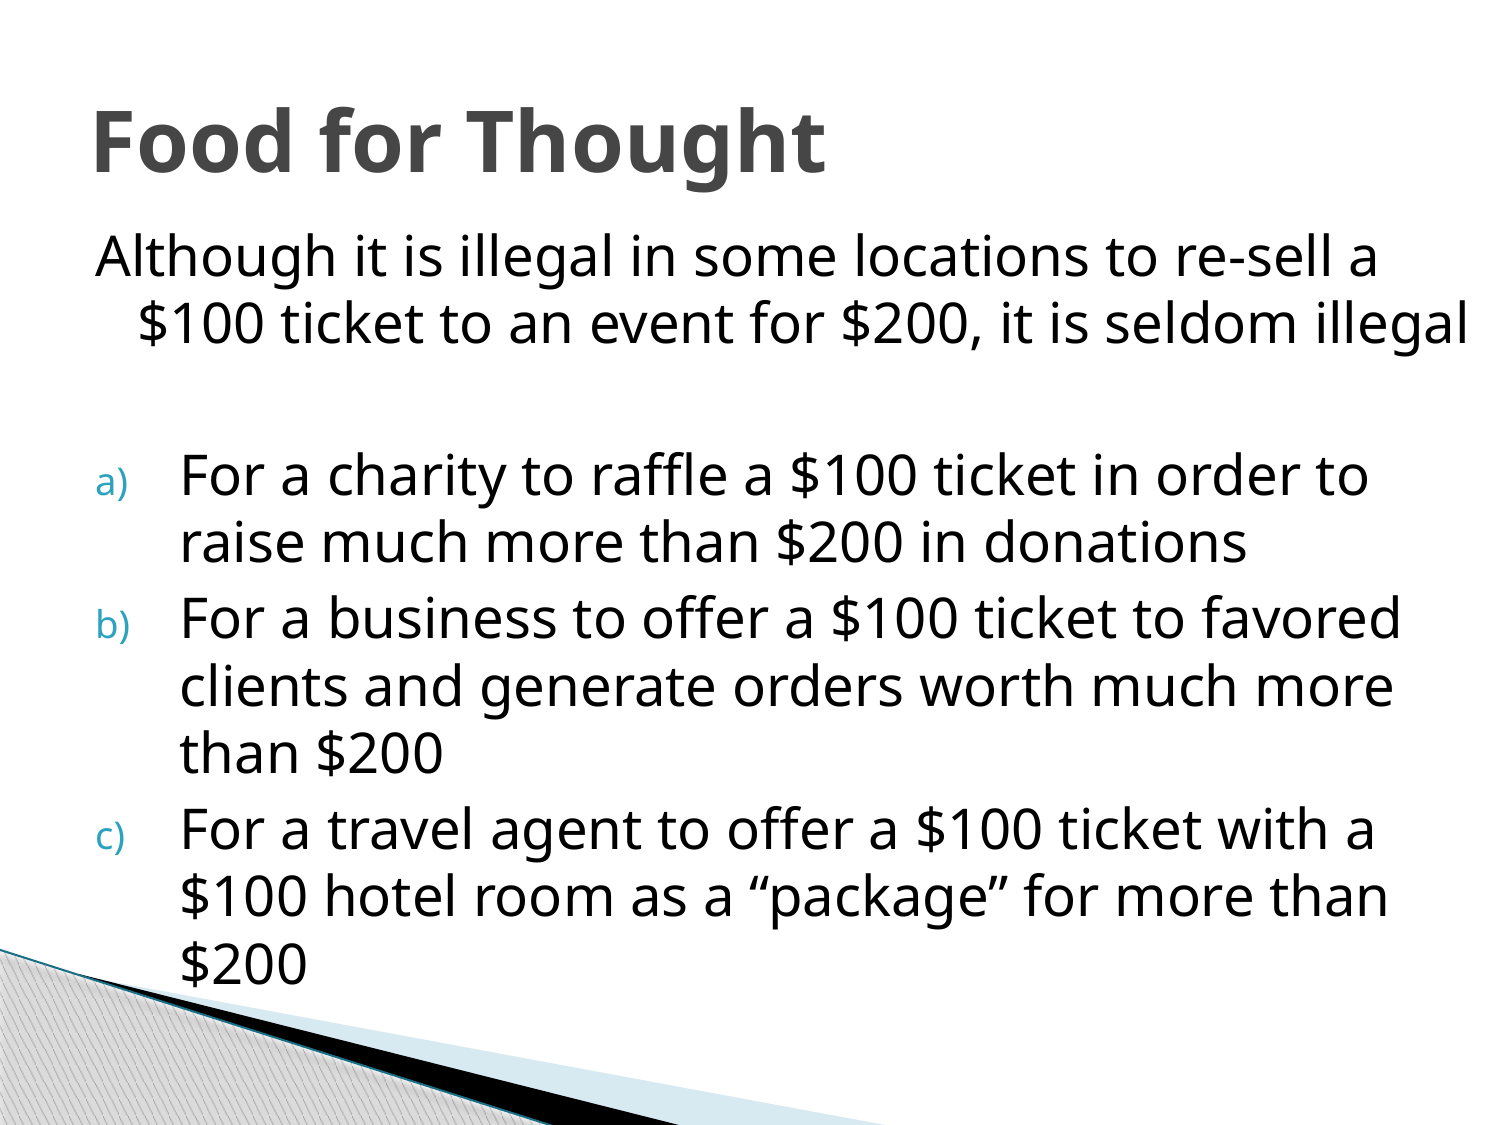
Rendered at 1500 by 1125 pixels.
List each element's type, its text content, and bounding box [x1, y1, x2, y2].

title Food for Thought [75, 45, 1425, 233]
list Although it is illegal in some locations to re-sell a $100 ticket to an event for $200, it is seldom illegal For a charity to raffle a $100 ticket in order to raise much more than $200 in donations For a business to offer a $100 ticket to favored clients and generate orders worth much more than $200 For a travel agent to offer a $100 ticket with a $100 hotel room as a “package” for more than $200 [62, 212, 1500, 1125]
